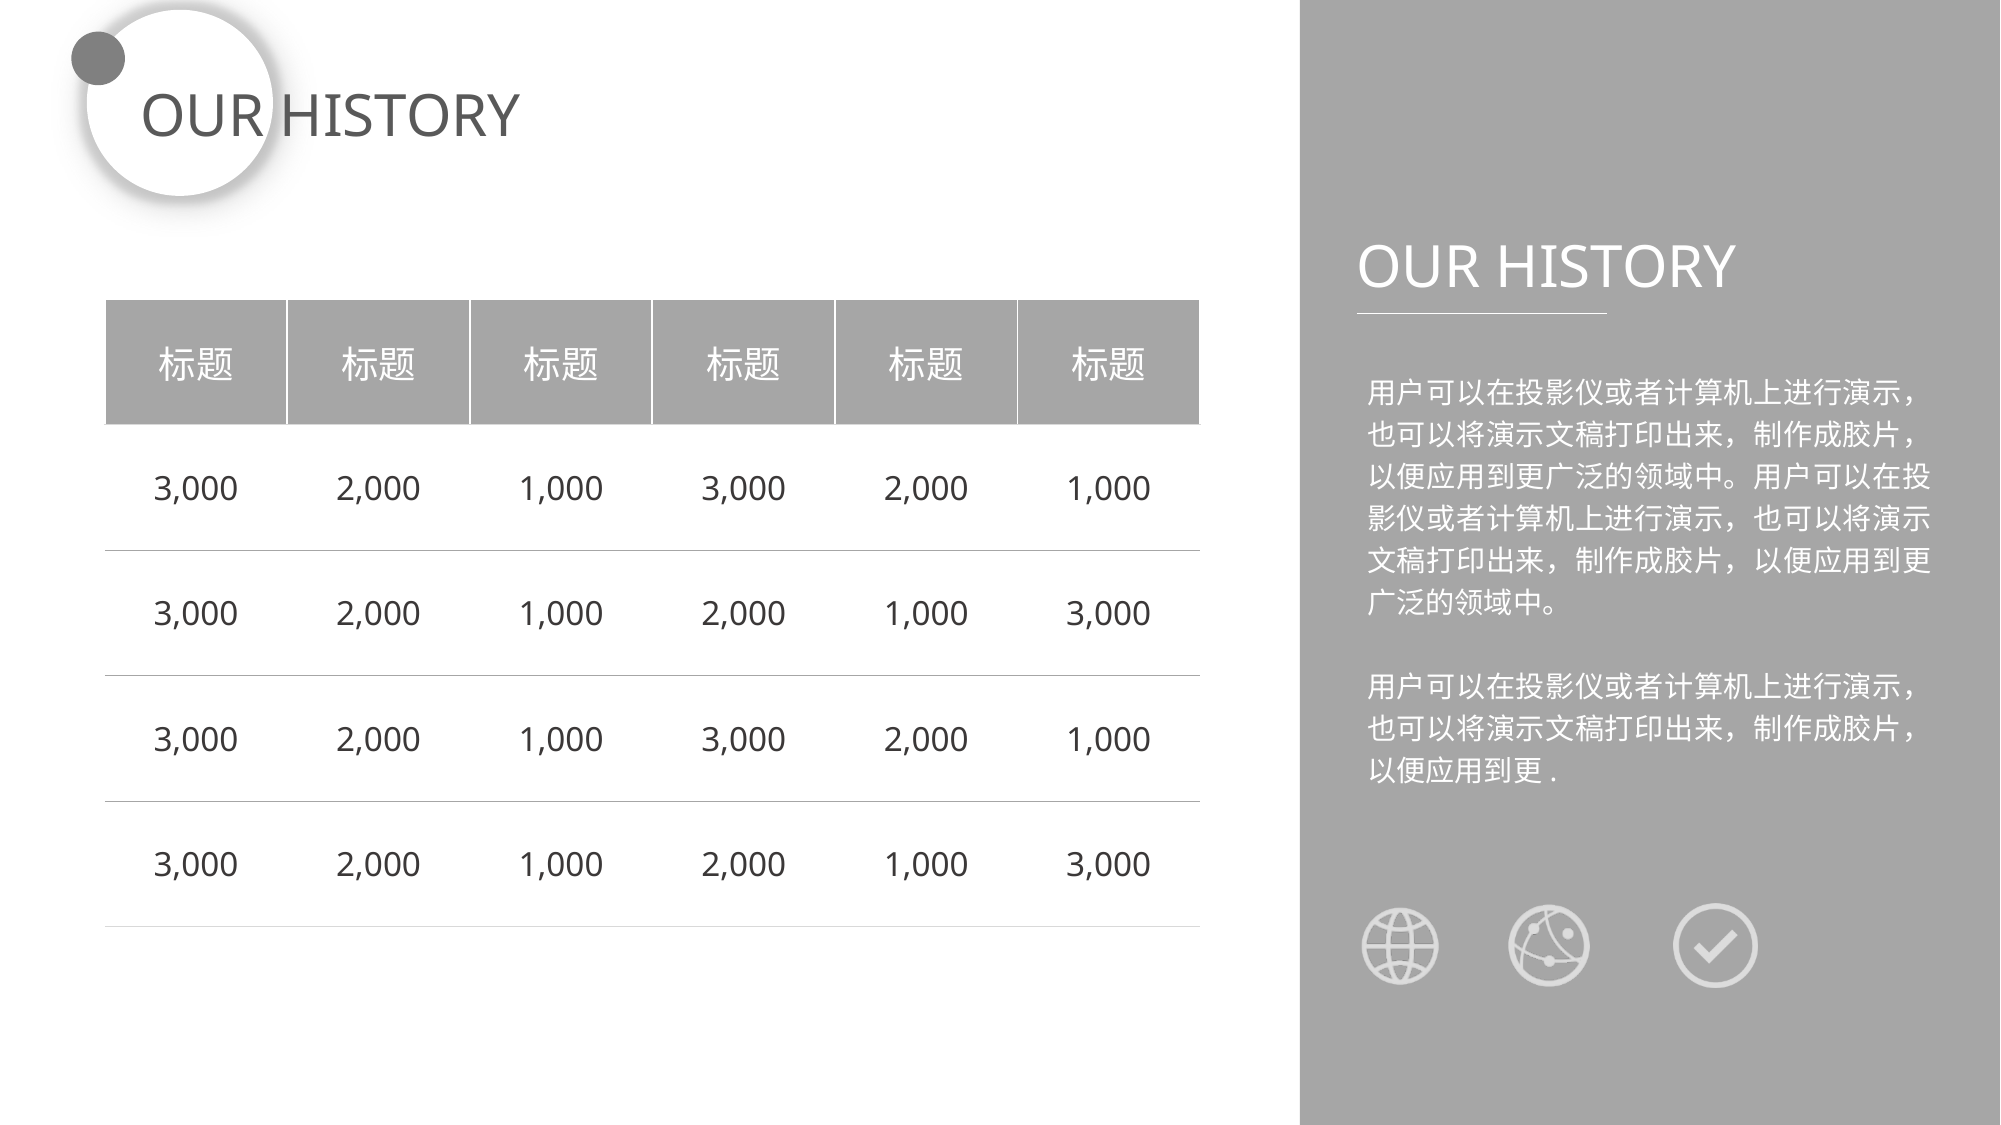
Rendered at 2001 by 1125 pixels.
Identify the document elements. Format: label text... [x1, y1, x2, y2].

table_header 标题 [653, 300, 834, 424]
table_cell 2,000 [652, 802, 835, 926]
table_cell 1,000 [1017, 676, 1200, 801]
table_cell 3,000 [105, 425, 287, 550]
table_cell 1,000 [470, 425, 652, 550]
table_cell 1,000 [470, 802, 652, 926]
table_header 标题 [106, 300, 286, 424]
table_header 标题 [1018, 300, 1199, 424]
table_cell 1,000 [835, 551, 1017, 675]
table_cell 2,000 [287, 676, 470, 801]
text_box [1299, 0, 2000, 1125]
table_cell 3,000 [105, 676, 287, 801]
table_cell 3,000 [1017, 551, 1200, 675]
table_cell 2,000 [652, 551, 835, 675]
table_cell 2,000 [287, 802, 470, 926]
table_cell 1,000 [835, 802, 1017, 926]
table_header 标题 [288, 300, 469, 424]
table_cell 2,000 [835, 425, 1017, 550]
table_cell 3,000 [652, 676, 835, 801]
table_cell 1,000 [470, 676, 652, 801]
picture [1356, 901, 1444, 990]
text_box 用户可以在投影仪或者计算机上进行演示，也可以将演示文稿打印出来，制作成胶片，以便应用到更广泛的领域中。用户可以在投影仪或者计算机上进行演示，也可以将演示文稿打印出来，制作成胶片，以便应用到更广泛的领域中。 用户可以在投影仪或者计算机上进行演示，也可以将演示文稿打印出来，制作成胶片，以便应用到更. [1352, 360, 1947, 879]
table_cell 2,000 [287, 551, 470, 675]
table_cell 1,000 [470, 551, 652, 675]
table_cell 3,000 [105, 551, 287, 675]
table_header 标题 [471, 300, 651, 424]
text_box OUR HISTORY [1356, 228, 1824, 299]
text_box OUR HISTORY [275, 78, 608, 149]
table_cell 3,000 [105, 802, 287, 926]
picture [1673, 903, 1758, 988]
table_cell 2,000 [287, 425, 470, 550]
table_header 标题 [836, 300, 1017, 424]
picture [1500, 896, 1598, 995]
table_cell 2,000 [835, 676, 1017, 801]
table_cell 1,000 [1017, 425, 1200, 550]
table_cell 3,000 [652, 425, 835, 550]
table_cell 3,000 [1017, 802, 1200, 926]
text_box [61, 3, 275, 190]
